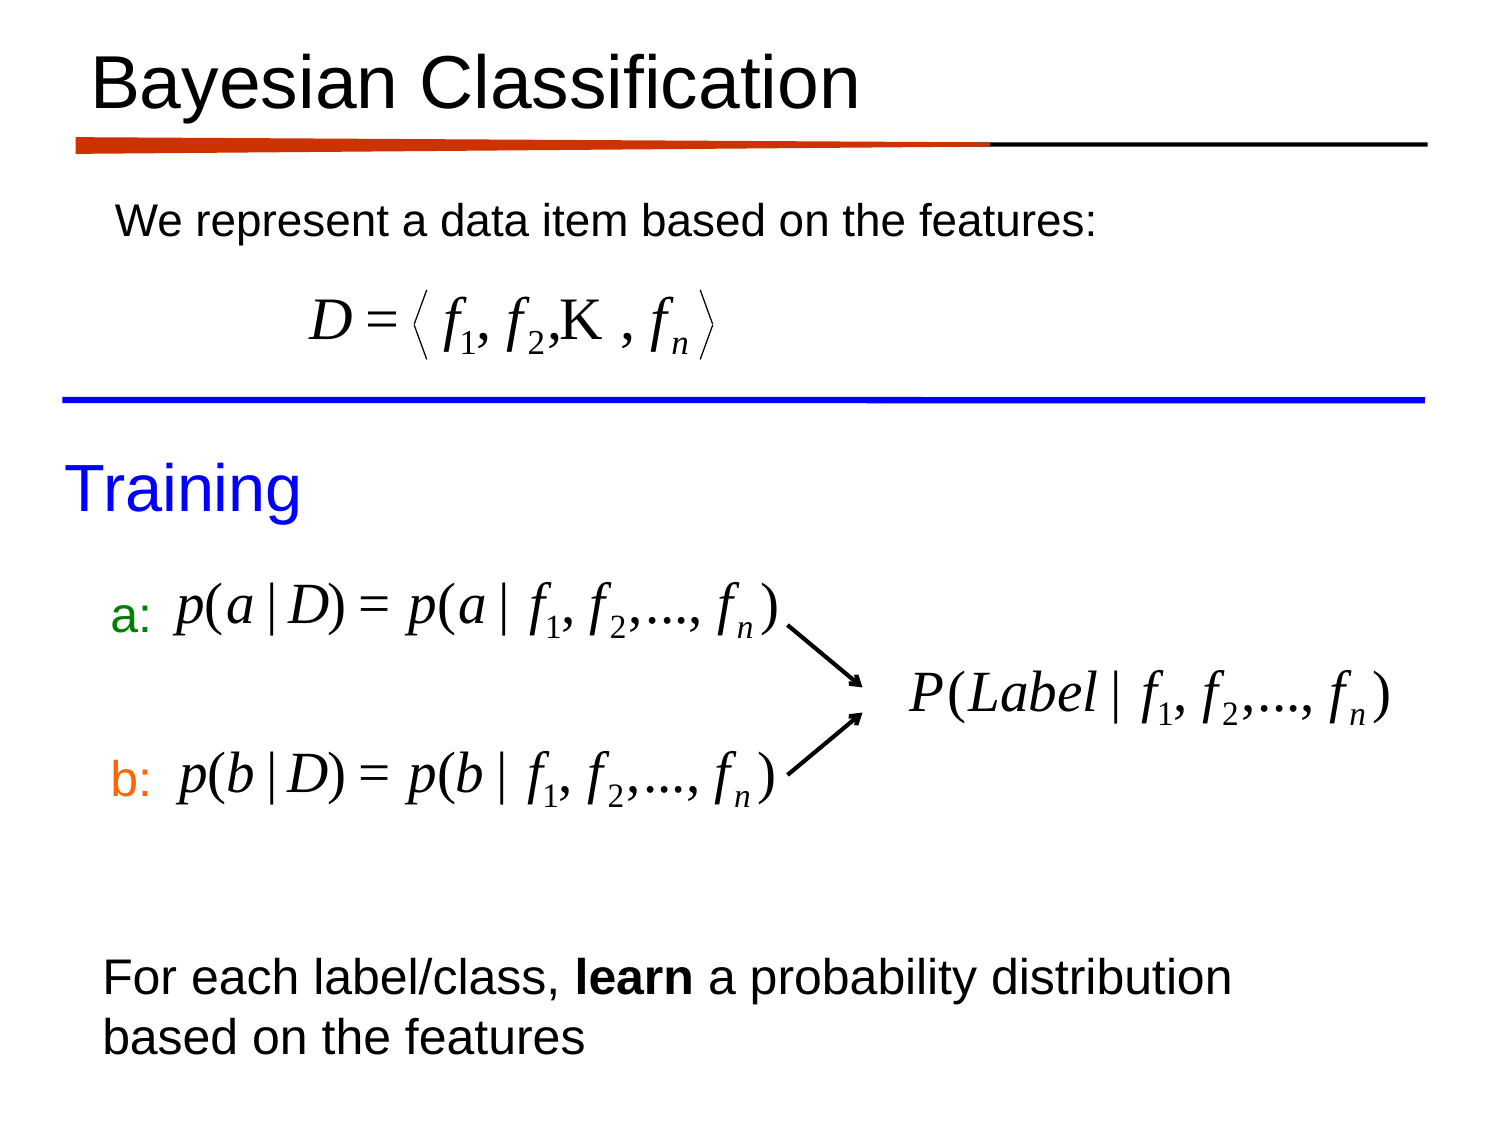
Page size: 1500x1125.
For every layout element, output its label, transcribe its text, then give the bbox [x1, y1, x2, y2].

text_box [162, 574, 787, 644]
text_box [164, 744, 784, 813]
text_box For each label/class, learn a probability distribution based on the features [87, 937, 1250, 1073]
text_box b: [24, 739, 238, 815]
text_box a: [24, 574, 161, 650]
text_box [899, 662, 1396, 731]
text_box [787, 624, 863, 688]
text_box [299, 284, 722, 366]
title Bayesian Classification [74, 24, 1426, 133]
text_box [787, 712, 863, 776]
text_box We represent a data item based on the features: [99, 174, 1375, 263]
text_box Training [49, 437, 338, 533]
